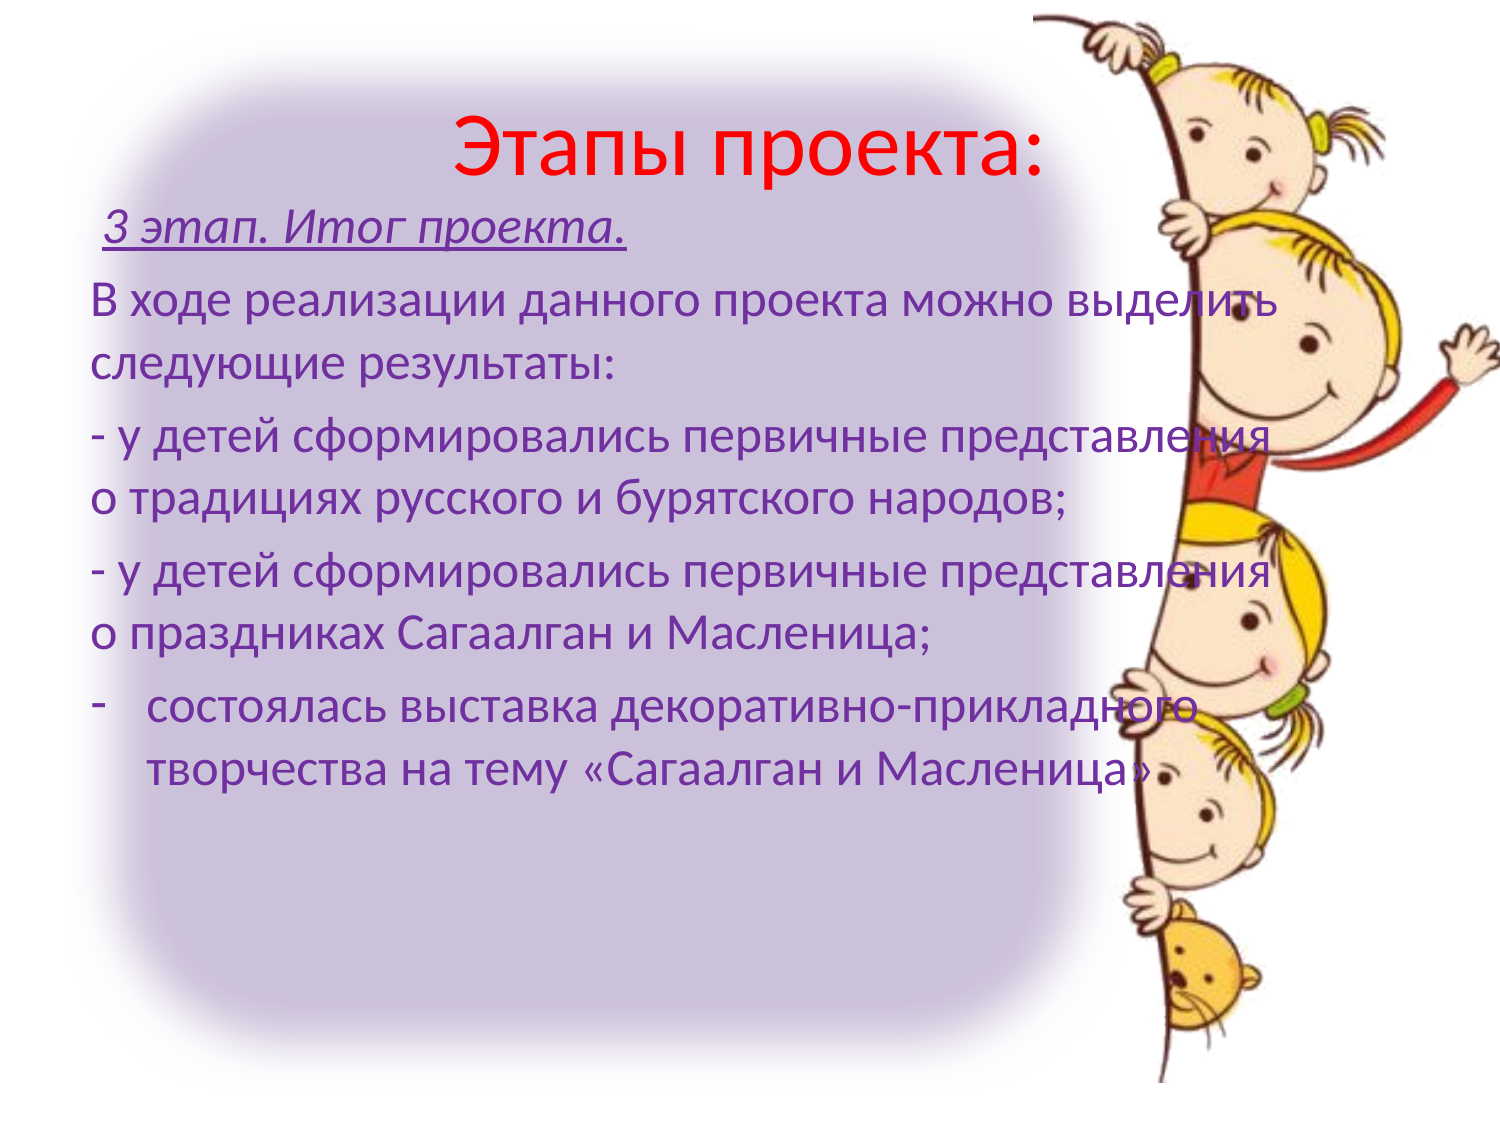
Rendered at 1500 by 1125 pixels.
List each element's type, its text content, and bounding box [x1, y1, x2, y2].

list 3 этап. Итог проекта. В ходе реализации данного проекта можно выделить следующие результаты: - у детей сформировались первичные представления о традициях русского и бурятского народов; - у детей сформировались первичные представления о праздниках Сагаалган и Масленица; состоялась выставка декоративно-прикладного творчества на тему «Сагаалган и Масленица» [75, 184, 1317, 1005]
picture [1033, 0, 1500, 1083]
title Этапы проекта: [75, 45, 1425, 233]
